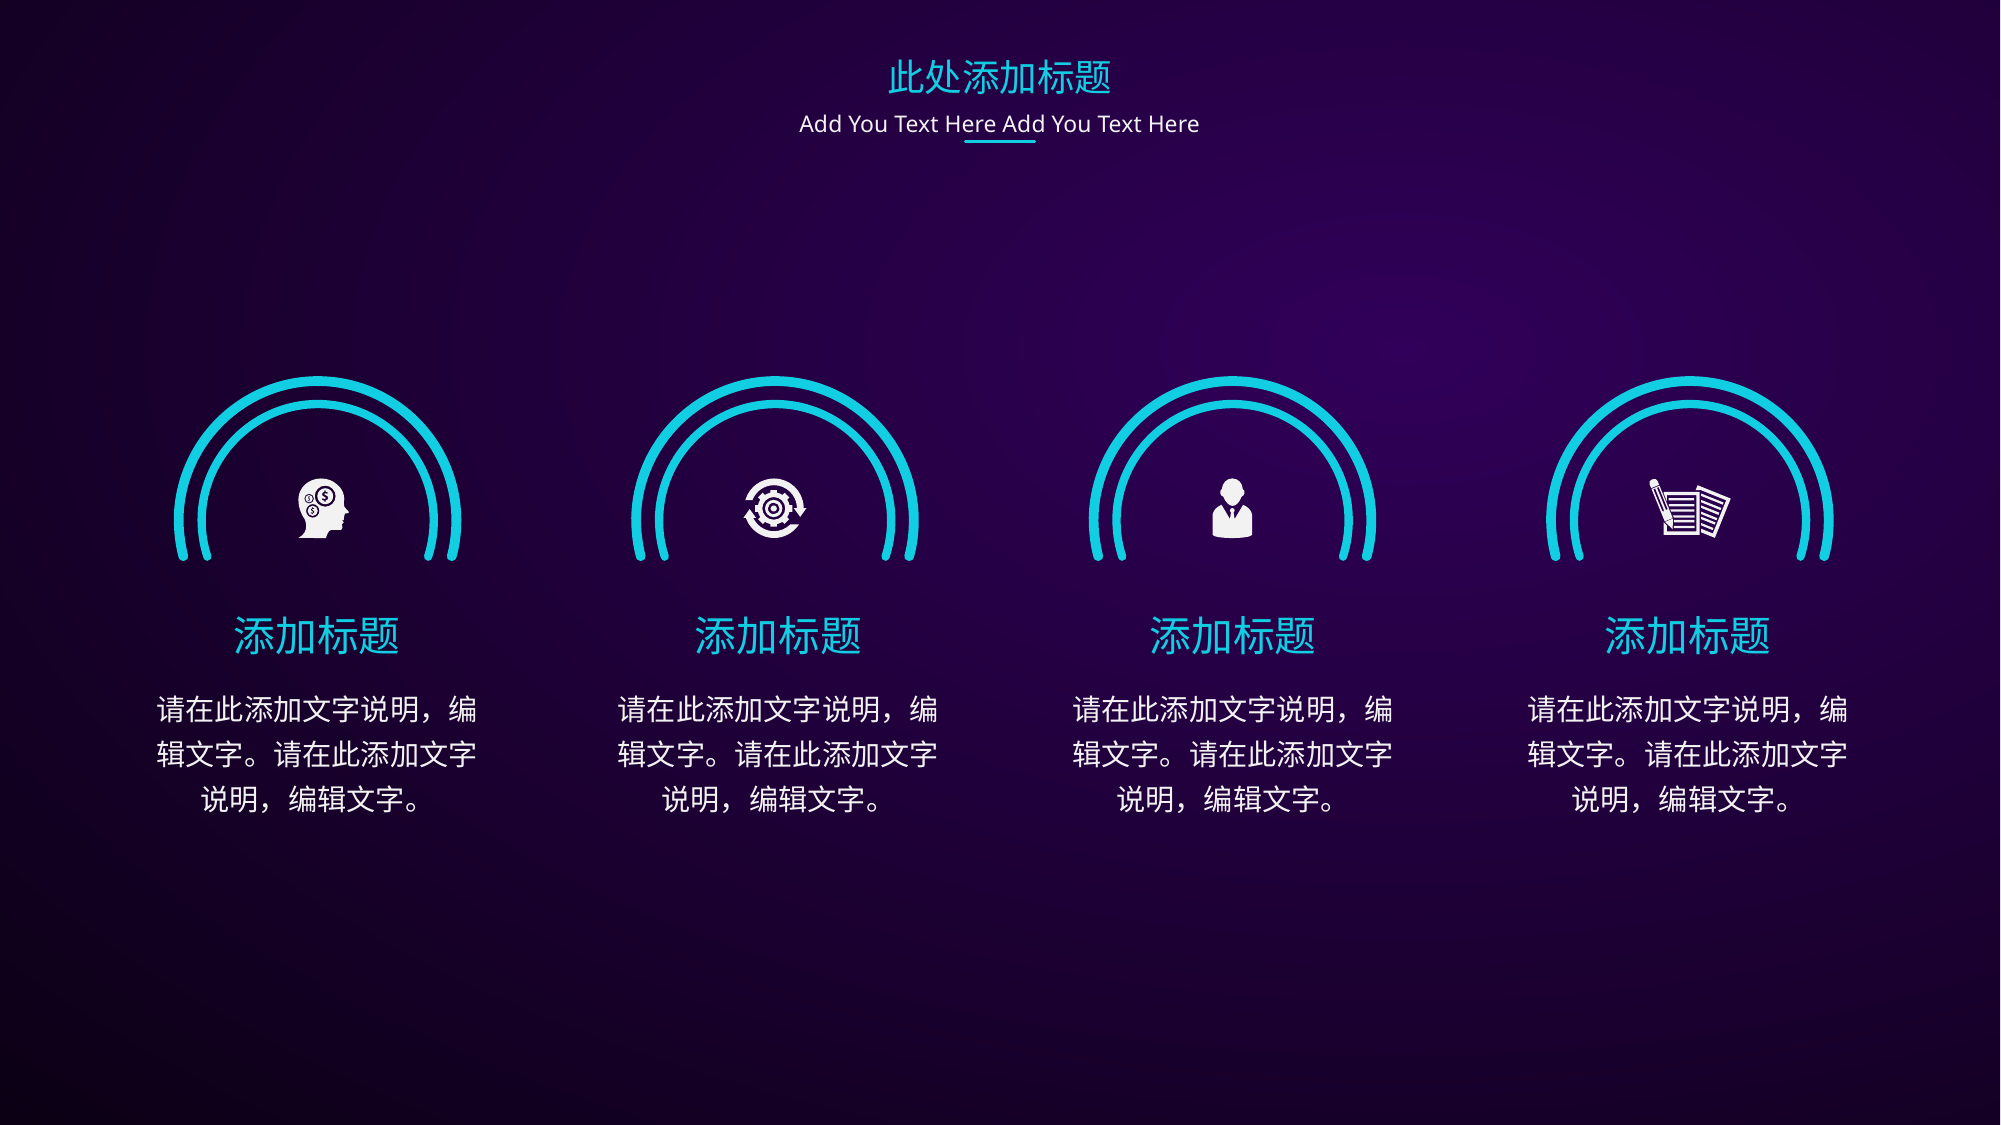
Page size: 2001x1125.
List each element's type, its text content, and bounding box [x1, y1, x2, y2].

picture [0, 0, 2001, 1125]
text_box 添加标题 [207, 602, 427, 668]
text_box 请在此添加文字说明，编辑文字。请在此添加文字说明，编辑文字。 [1045, 672, 1422, 824]
text_box 请在此添加文字说明，编辑文字。请在此添加文字说明，编辑文字。 [590, 672, 967, 824]
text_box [173, 373, 462, 561]
text_box 请在此添加文字说明，编辑文字。请在此添加文字说明，编辑文字。 [129, 672, 506, 824]
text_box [743, 478, 807, 539]
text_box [1212, 478, 1253, 539]
text_box 添加标题 [668, 602, 888, 668]
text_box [1546, 373, 1834, 561]
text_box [1648, 478, 1731, 539]
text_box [631, 373, 919, 561]
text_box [298, 478, 352, 539]
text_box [1088, 373, 1377, 561]
text_box 此处添加标题 [872, 46, 1128, 93]
text_box 添加标题 [1578, 602, 1798, 668]
text_box 添加标题 [1123, 602, 1343, 668]
text_box 请在此添加文字说明，编辑文字。请在此添加文字说明，编辑文字。 [1499, 672, 1877, 824]
text_box Add You Text Here Add You Text Here [770, 93, 1230, 145]
